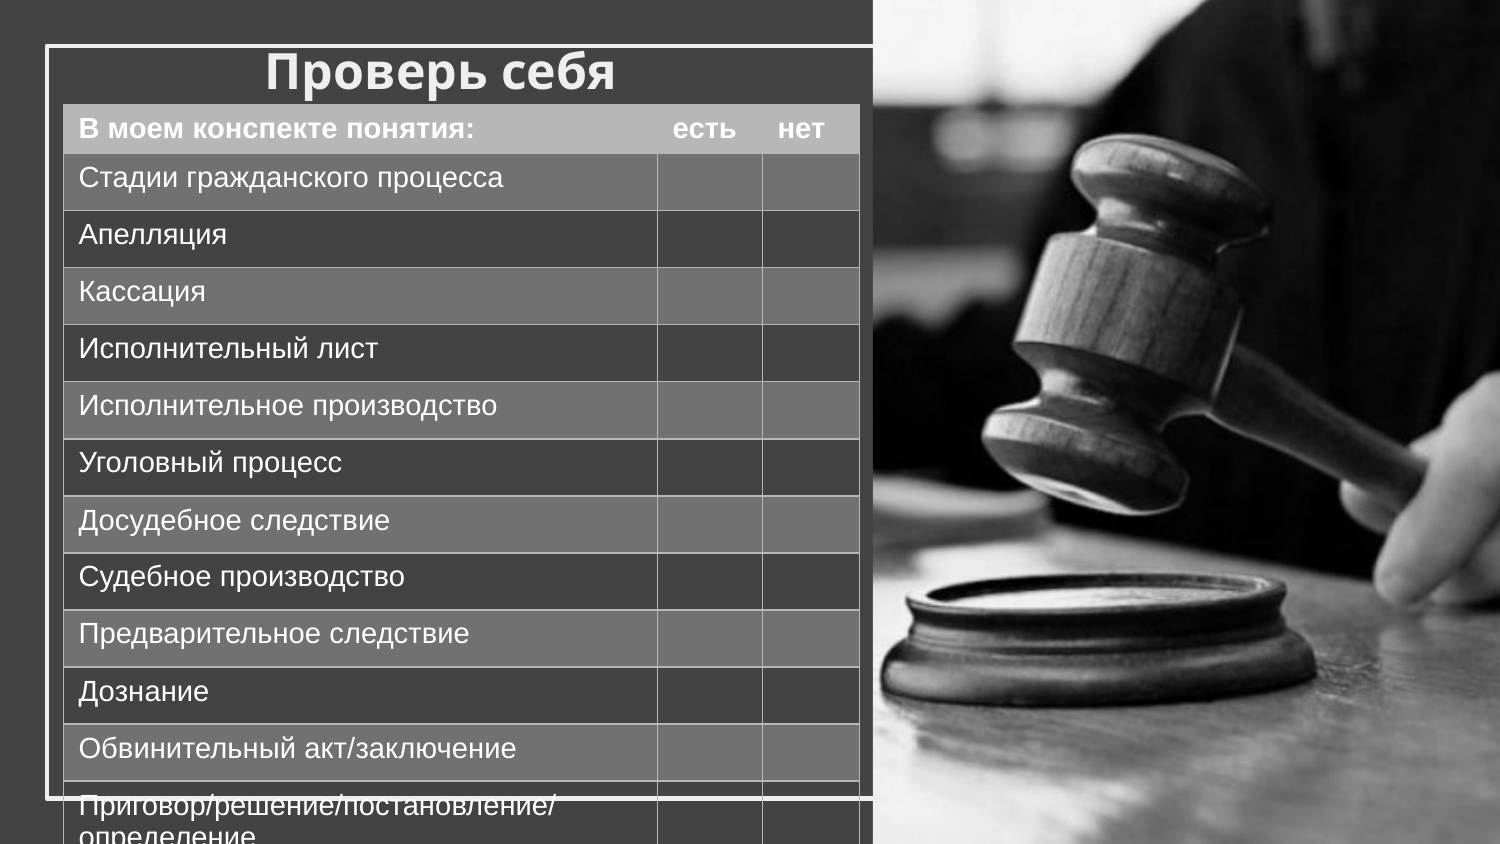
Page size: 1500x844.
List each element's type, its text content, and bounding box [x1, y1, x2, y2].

table_cell [658, 611, 762, 666]
table_cell [658, 154, 762, 210]
table_cell [658, 440, 762, 495]
table_cell [658, 325, 762, 381]
list Проверь себя [63, 24, 819, 97]
table_cell [658, 668, 762, 723]
table_cell [763, 154, 859, 210]
table_cell [763, 440, 859, 495]
table_cell [658, 497, 762, 552]
table_cell [658, 268, 762, 324]
table_cell Кассация [64, 268, 657, 324]
table_cell [763, 668, 859, 723]
table_cell [763, 497, 859, 552]
table_cell [658, 782, 762, 844]
table_cell Исполнительный лист [64, 325, 657, 381]
table_cell Исполнительное производство [64, 382, 657, 438]
table_cell [658, 554, 762, 609]
table_header В моем конспекте понятия: [64, 106, 657, 153]
table_cell Досудебное следствие [64, 497, 657, 552]
table_header нет [763, 106, 859, 153]
picture [872, 0, 1500, 844]
table_cell [763, 268, 859, 324]
table_cell Приговор/решение/постановление/ определение [64, 782, 657, 844]
table_cell Дознание [64, 668, 657, 723]
table_cell [658, 211, 762, 267]
table_cell [763, 211, 859, 267]
table_cell Обвинительный акт/заключение [64, 725, 657, 780]
table_cell [658, 725, 762, 780]
table_cell [763, 725, 859, 780]
table_cell Апелляция [64, 211, 657, 267]
table_cell [763, 382, 859, 438]
table_cell [763, 325, 859, 381]
table_cell [763, 782, 859, 844]
table_header есть [658, 106, 762, 153]
table_cell Предварительное следствие [64, 611, 657, 666]
table_cell Стадии гражданского процесса [64, 154, 657, 210]
table_cell [763, 611, 859, 666]
table_cell Уголовный процесс [64, 440, 657, 495]
table_cell [658, 382, 762, 438]
table_cell Судебное производство [64, 554, 657, 609]
table_cell [763, 554, 859, 609]
